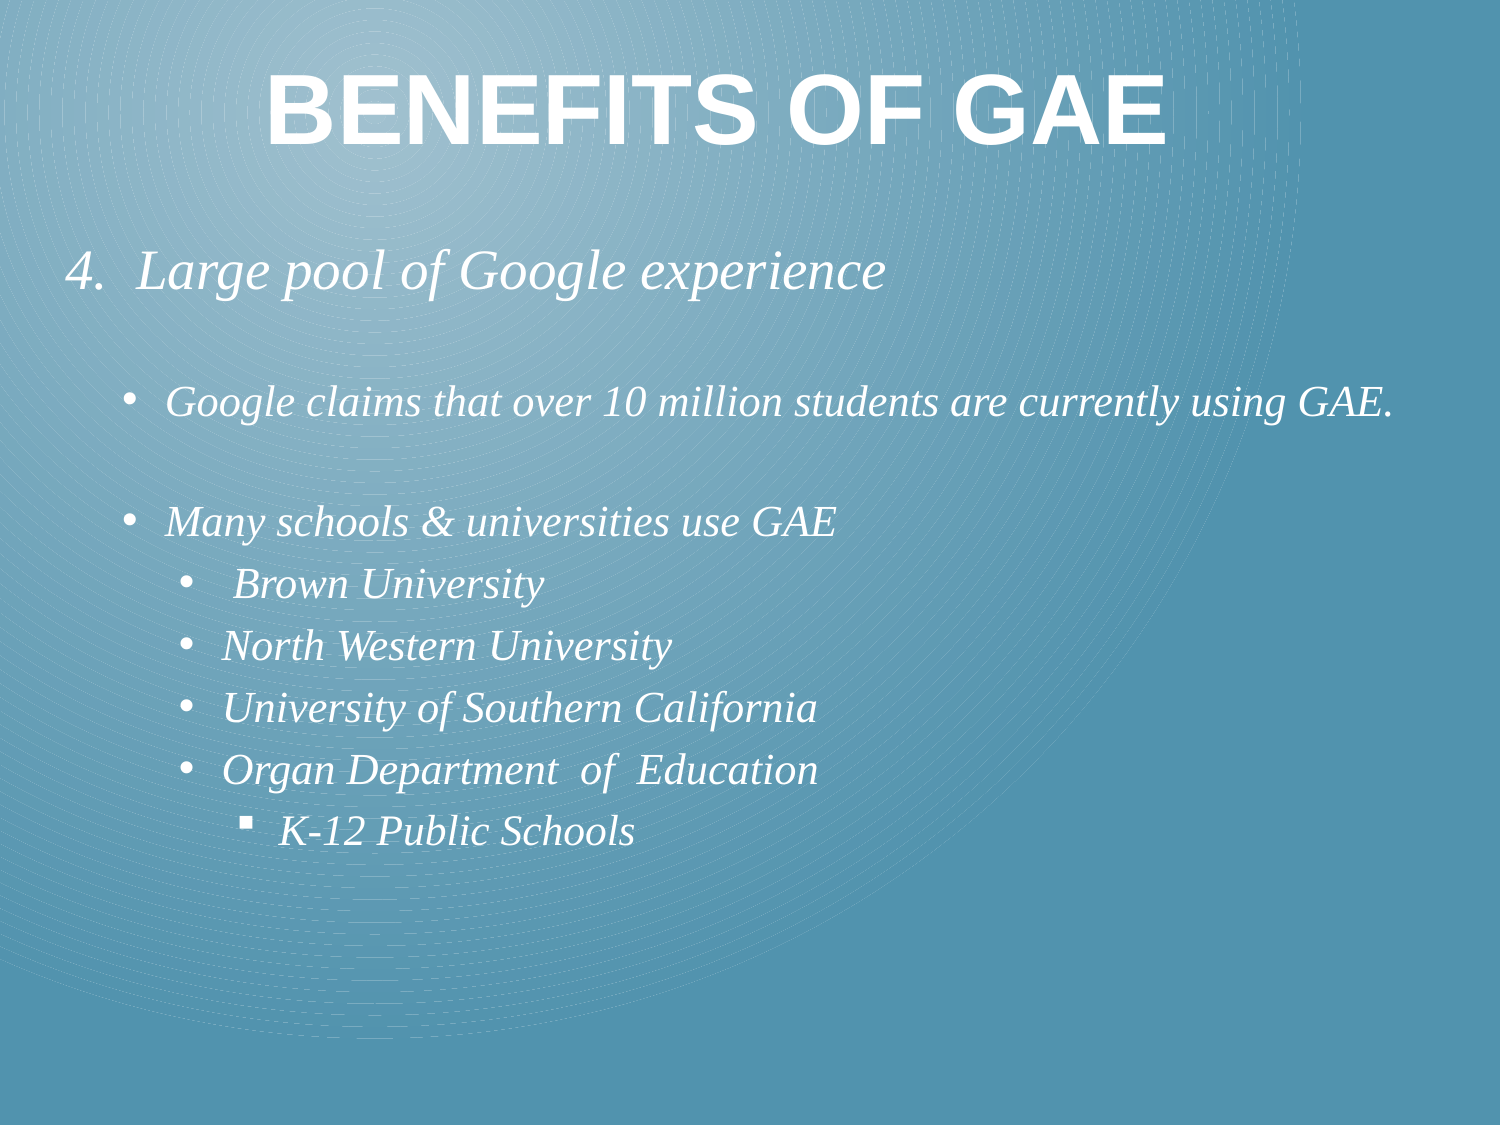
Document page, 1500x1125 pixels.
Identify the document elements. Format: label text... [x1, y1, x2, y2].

list Large pool of Google experience Google claims that over 10 million students are currently using GAE. Many schools & universities use GAE Brown University North Western University University of Southern California Organ Department of Education K-12 Public Schools [50, 224, 1500, 1088]
title Benefits of GAE [249, 37, 1263, 224]
